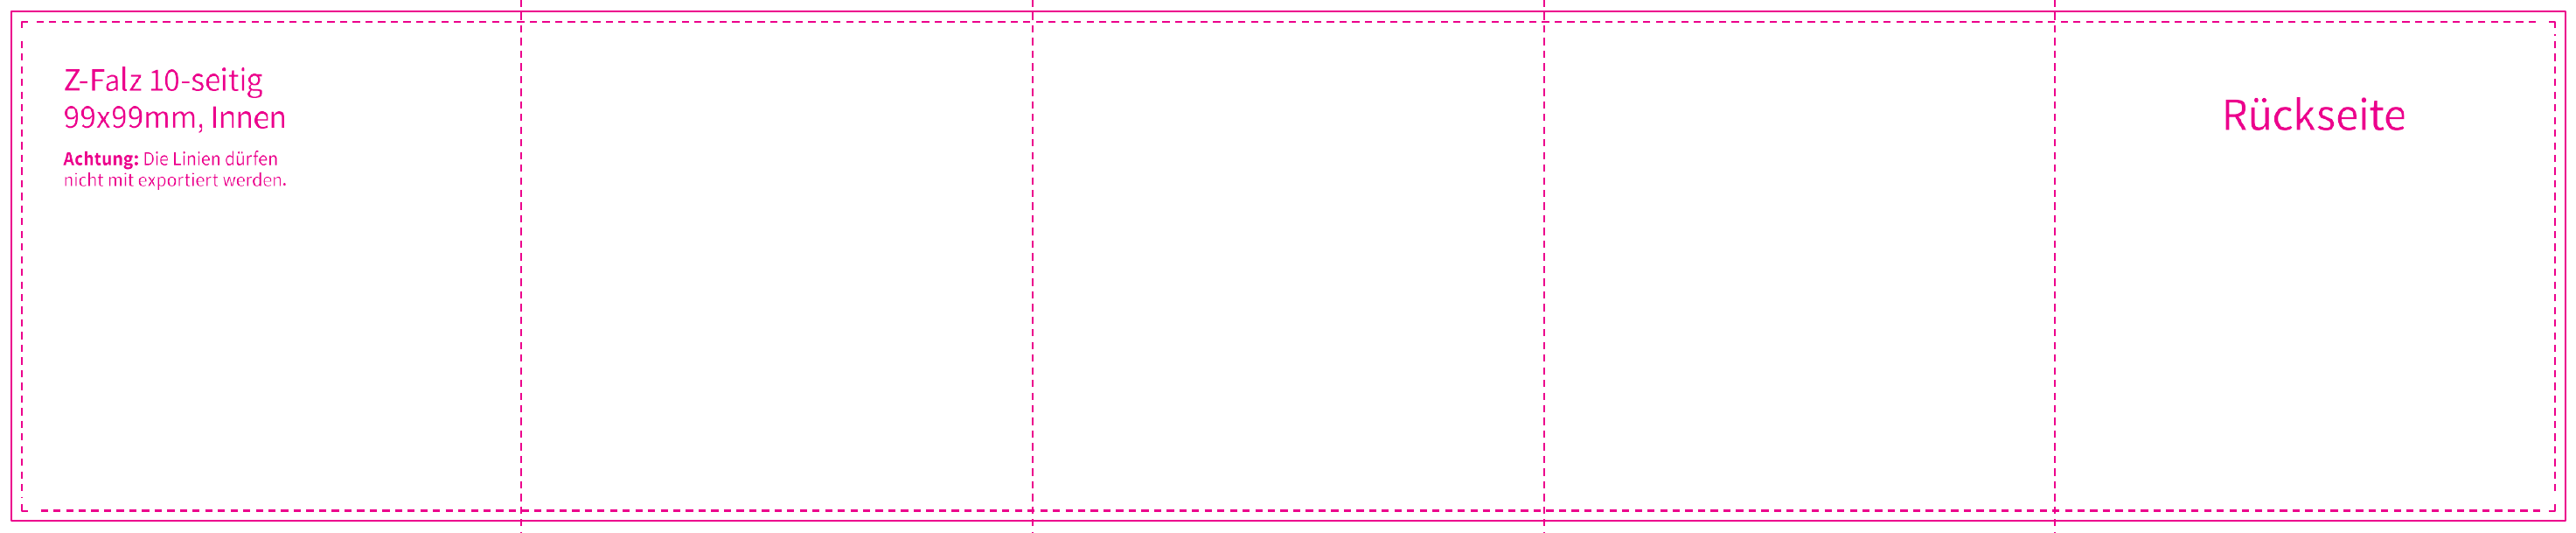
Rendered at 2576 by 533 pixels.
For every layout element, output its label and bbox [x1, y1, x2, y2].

text_box [10, 0, 2567, 533]
